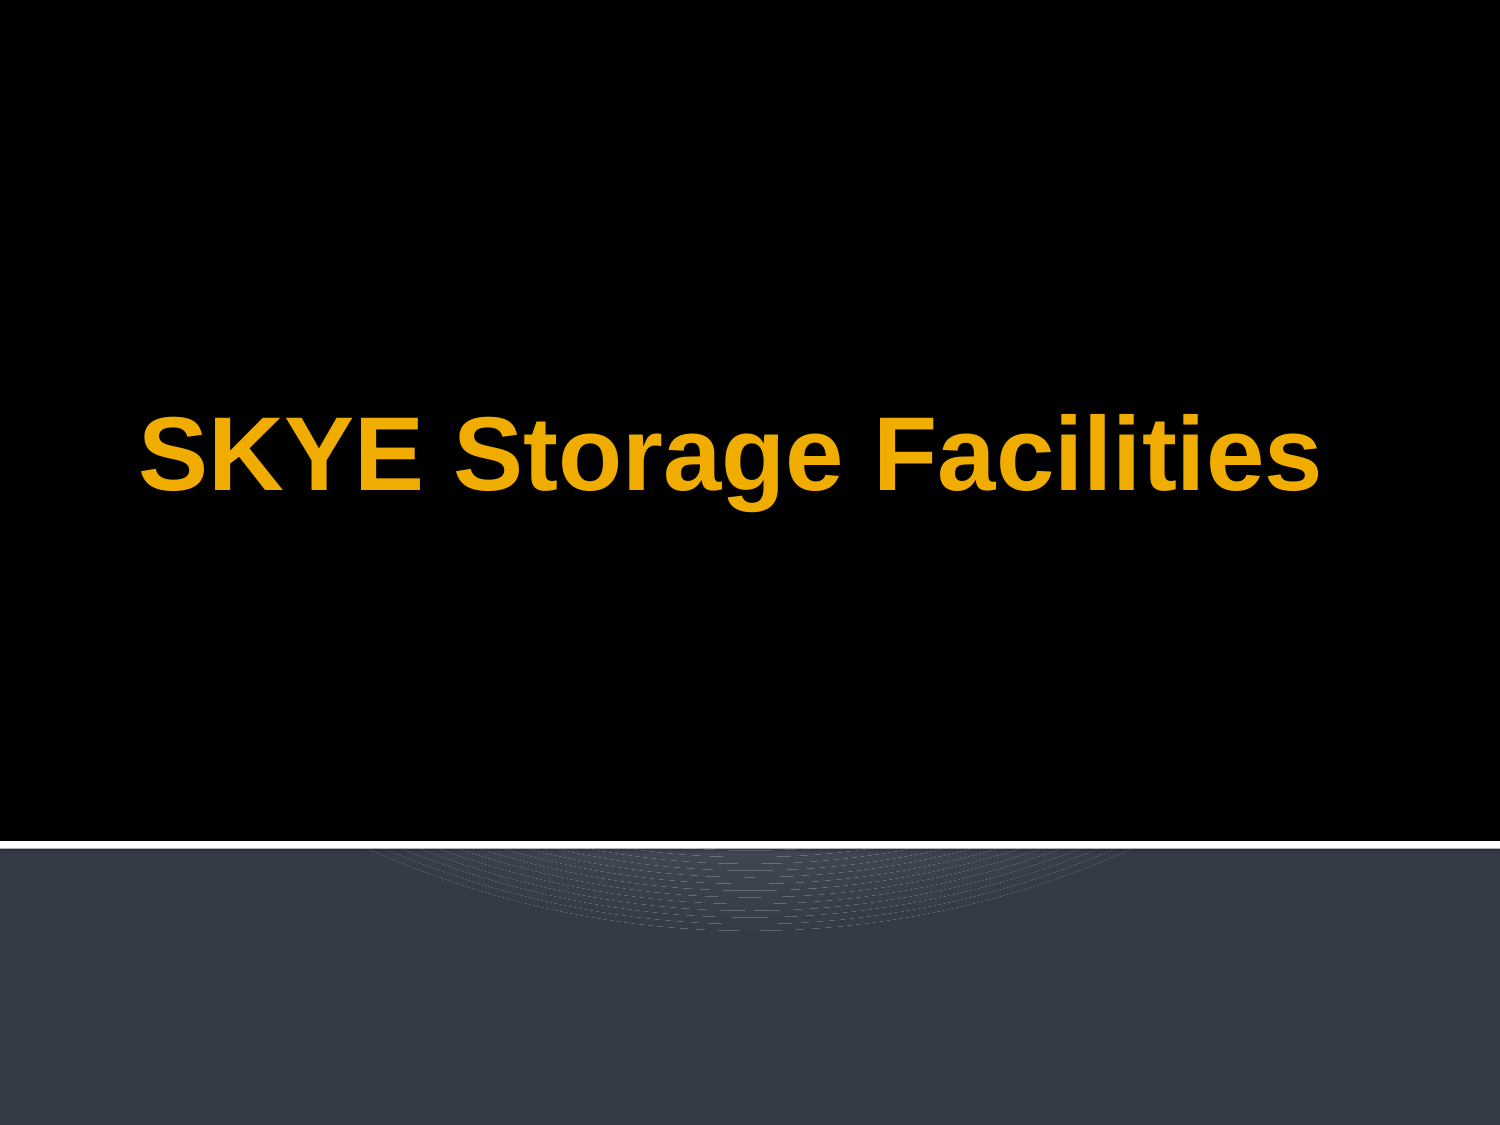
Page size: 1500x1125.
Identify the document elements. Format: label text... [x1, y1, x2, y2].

title SKYE Storage Facilities [123, 385, 1399, 627]
